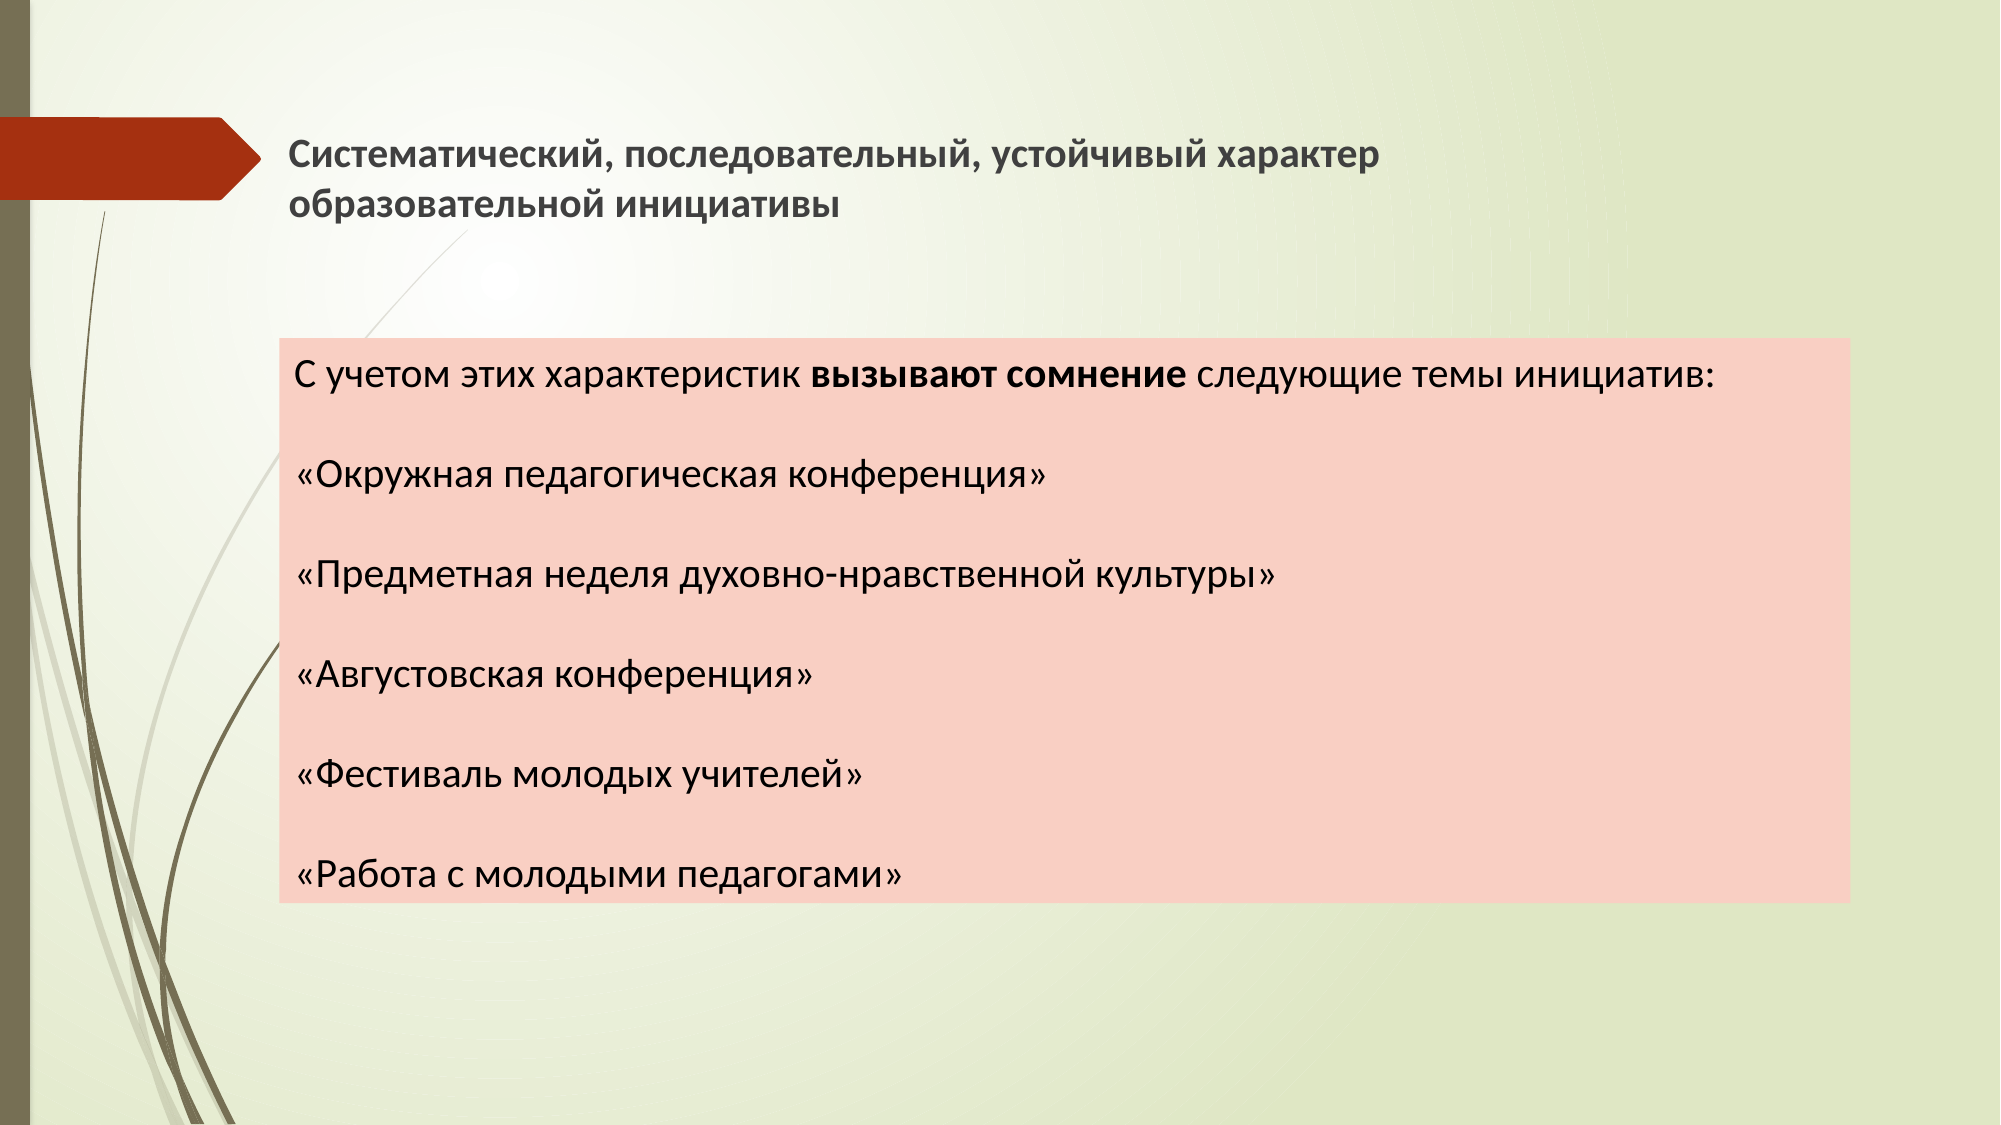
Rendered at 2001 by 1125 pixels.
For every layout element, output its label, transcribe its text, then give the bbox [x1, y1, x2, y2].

text_box С учетом этих характеристик вызывают сомнение следующие темы инициатив: «Окружная педагогическая конференция» «Предметная неделя духовно-нравственной культуры» «Августовская конференция» «Фестиваль молодых учителей» «Работа с молодыми педагогами» [279, 338, 1851, 904]
subtitle Систематический, последовательный, устойчивый характер образовательной инициативы [232, 125, 1662, 256]
